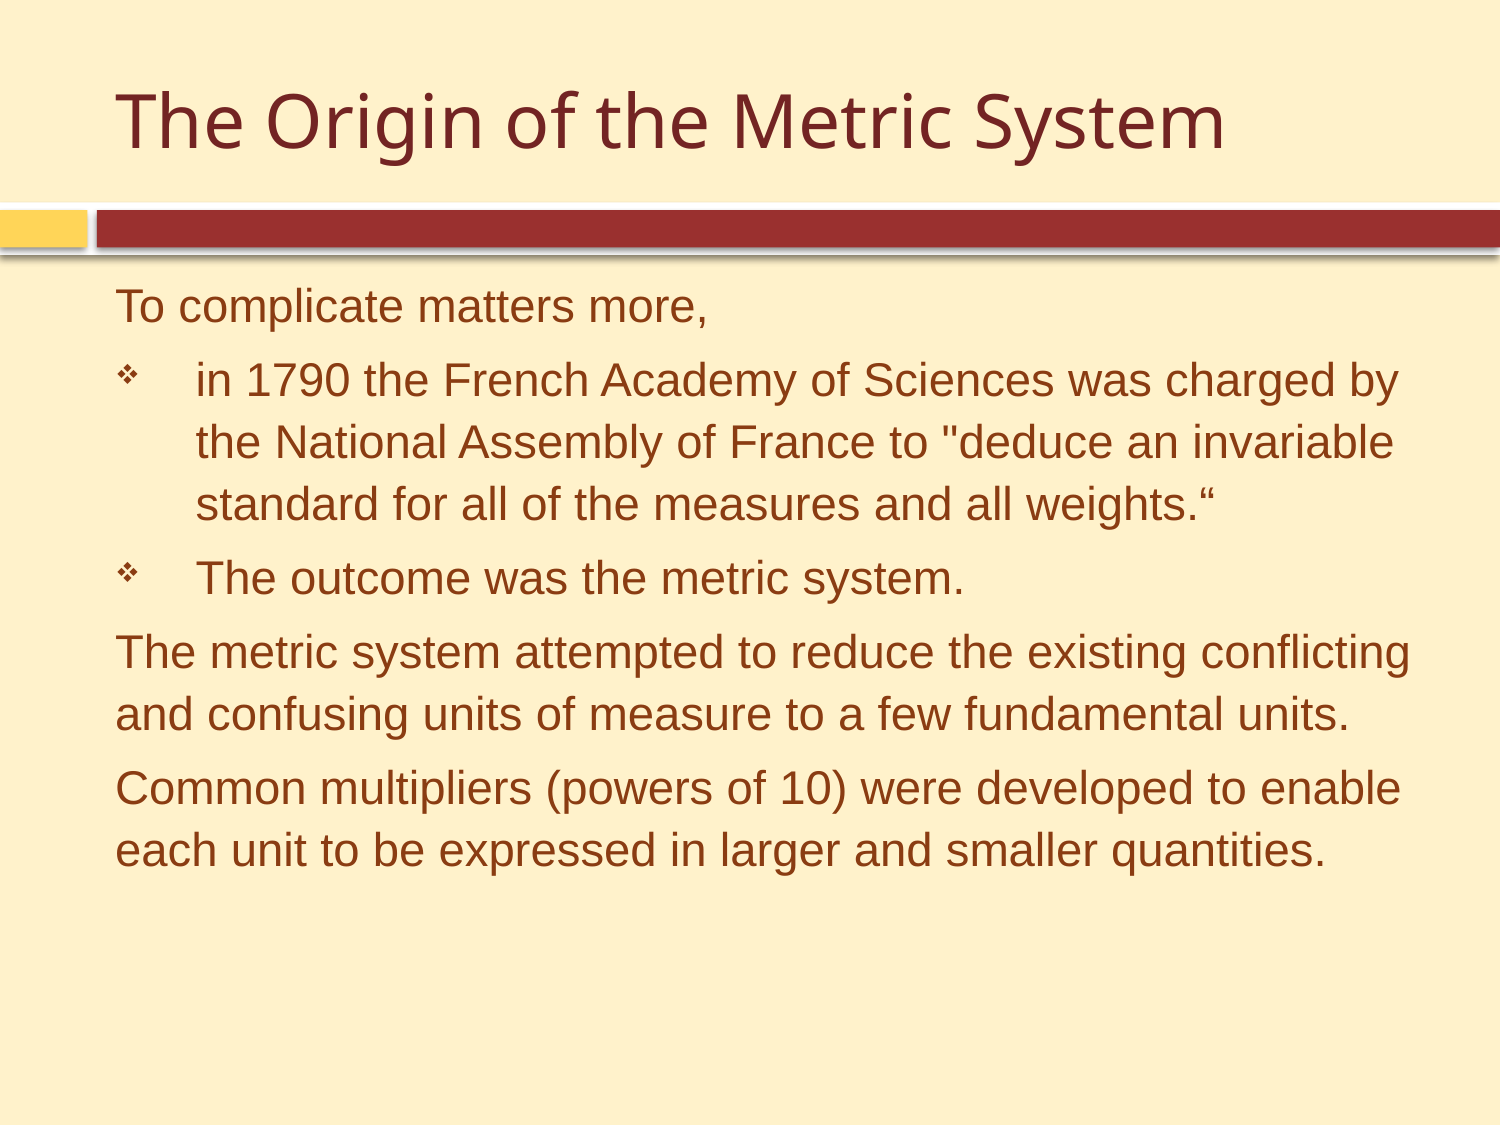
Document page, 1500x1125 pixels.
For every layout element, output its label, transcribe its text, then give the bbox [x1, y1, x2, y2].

title The Origin of the Metric System [100, 37, 1438, 200]
list To complicate matters more, in 1790 the French Academy of Sciences was charged by the National Assembly of France to "deduce an invariable standard for all of the measures and all weights.“ The outcome was the metric system. The metric system attempted to reduce the existing conflicting and confusing units of measure to a few fundamental units. Common multipliers (powers of 10) were developed to enable each unit to be expressed in larger and smaller quantities. [100, 262, 1438, 1050]
